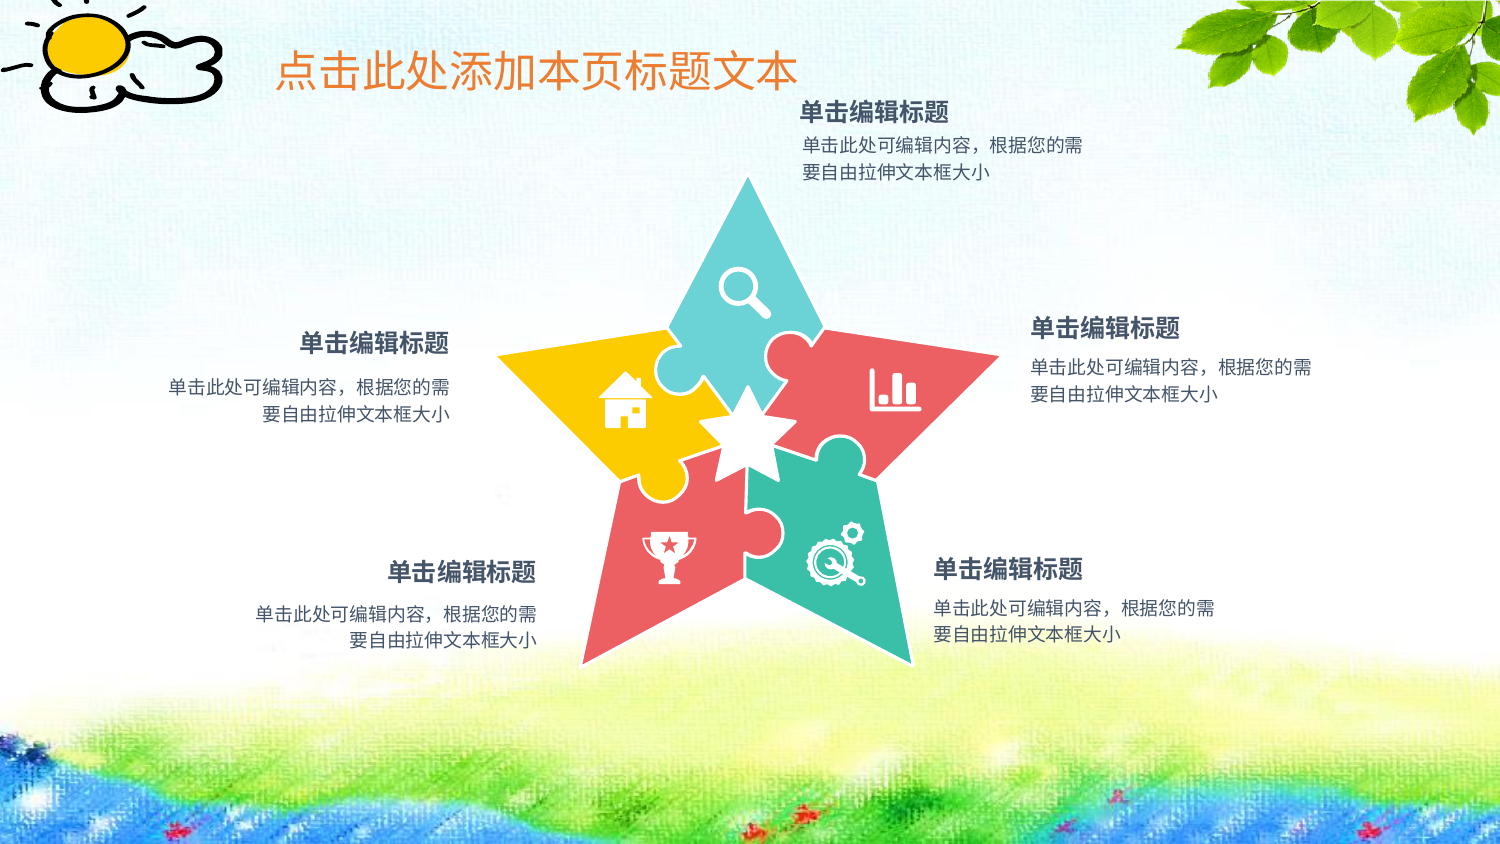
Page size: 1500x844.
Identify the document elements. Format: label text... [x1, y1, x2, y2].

text_box [580, 445, 782, 668]
text_box 单击编辑标题 [1030, 312, 1273, 343]
text_box 单击此处可编辑内容，根据您的需要自由拉伸文本框大小 [1030, 351, 1320, 406]
text_box 单击编辑标题 [799, 96, 1042, 127]
text_box 单击编辑标题 [207, 327, 450, 358]
text_box 单击此处可编辑内容，根据您的需要自由拉伸文本框大小 [247, 597, 537, 652]
text_box [840, 521, 865, 545]
text_box [493, 327, 734, 502]
text_box [744, 436, 914, 667]
text_box [806, 538, 866, 587]
text_box 单击编辑标题 [294, 556, 537, 587]
text_box [869, 368, 922, 412]
text_box [598, 371, 653, 429]
text_box 点击此处添加本页标题文本 [259, 36, 871, 104]
picture [0, 0, 1500, 844]
text_box 单击此处可编辑内容，根据您的需要自由拉伸文本框大小 [160, 371, 450, 426]
text_box 单击此处可编辑内容，根据您的需要自由拉伸文本框大小 [802, 129, 1092, 184]
text_box [656, 172, 826, 415]
text_box [642, 531, 697, 585]
text_box 单击此处可编辑内容，根据您的需要自由拉伸文本框大小 [933, 591, 1223, 646]
text_box [718, 266, 772, 320]
text_box 单击编辑标题 [933, 553, 1176, 584]
text_box [761, 327, 1004, 481]
